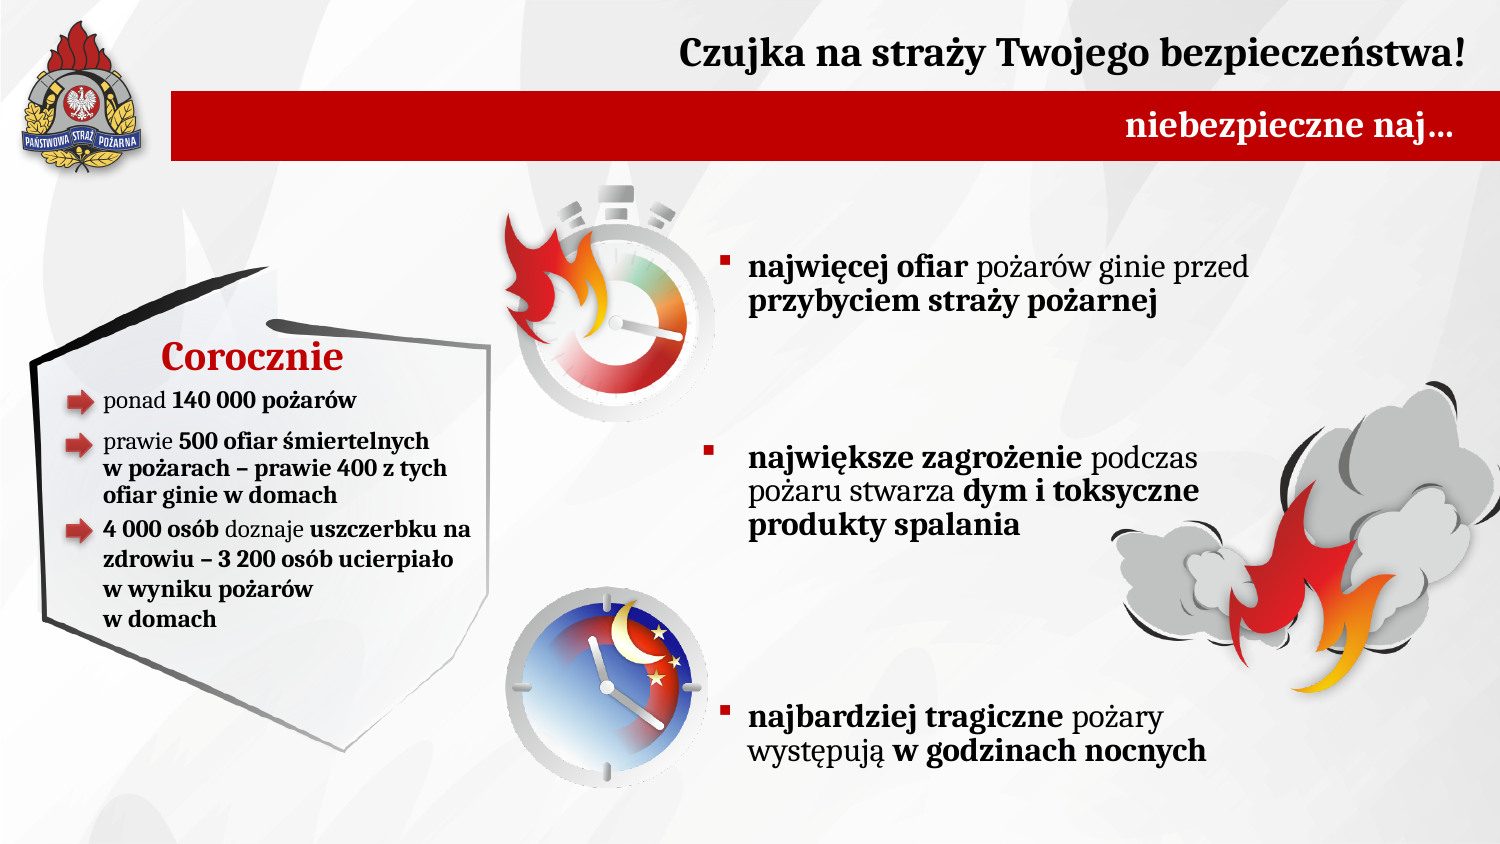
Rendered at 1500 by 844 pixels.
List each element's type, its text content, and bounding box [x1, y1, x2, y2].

text_box [171, 91, 1500, 161]
text_box Czujka na straży Twojego bezpieczeństwa! [572, 24, 1483, 82]
picture [0, 0, 1500, 844]
text_box najwięcej ofiar pożarów ginie przed przybyciem straży pożarnej [719, 243, 1282, 326]
text_box największe zagrożenie podczas pożaru stwarza dym i toksyczne produkty spalania [686, 433, 1105, 550]
text_box niebezpieczne naj… [171, 99, 1471, 153]
text_box najbardziej tragiczne pożary występują w godzinach nocnych [713, 693, 1258, 776]
